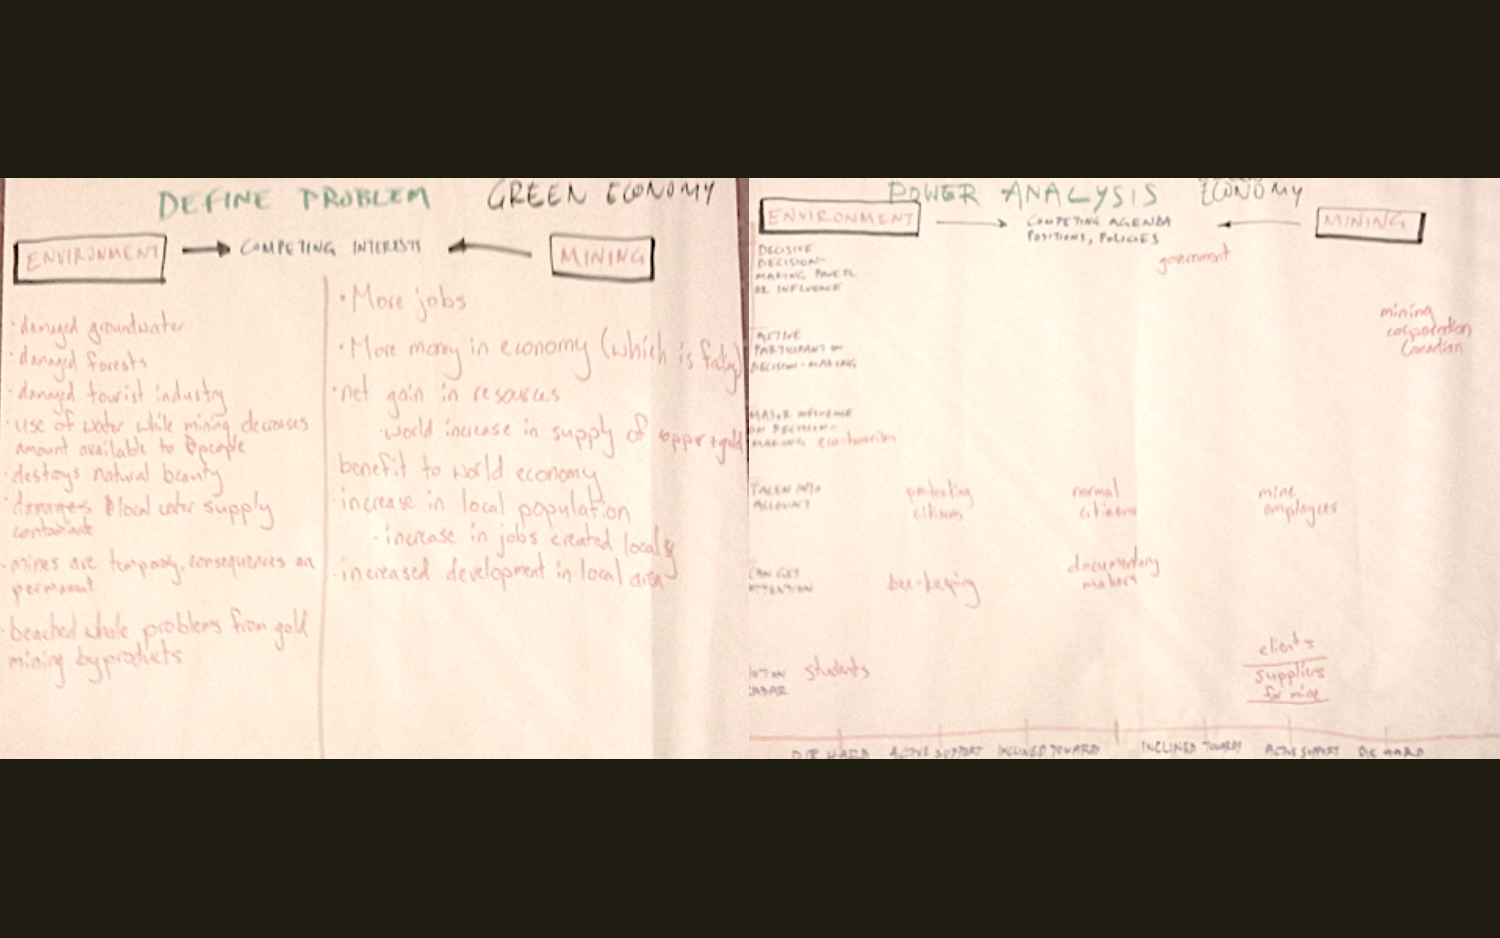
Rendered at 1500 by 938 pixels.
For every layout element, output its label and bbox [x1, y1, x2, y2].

picture [0, 178, 749, 760]
list [749, 178, 1500, 760]
